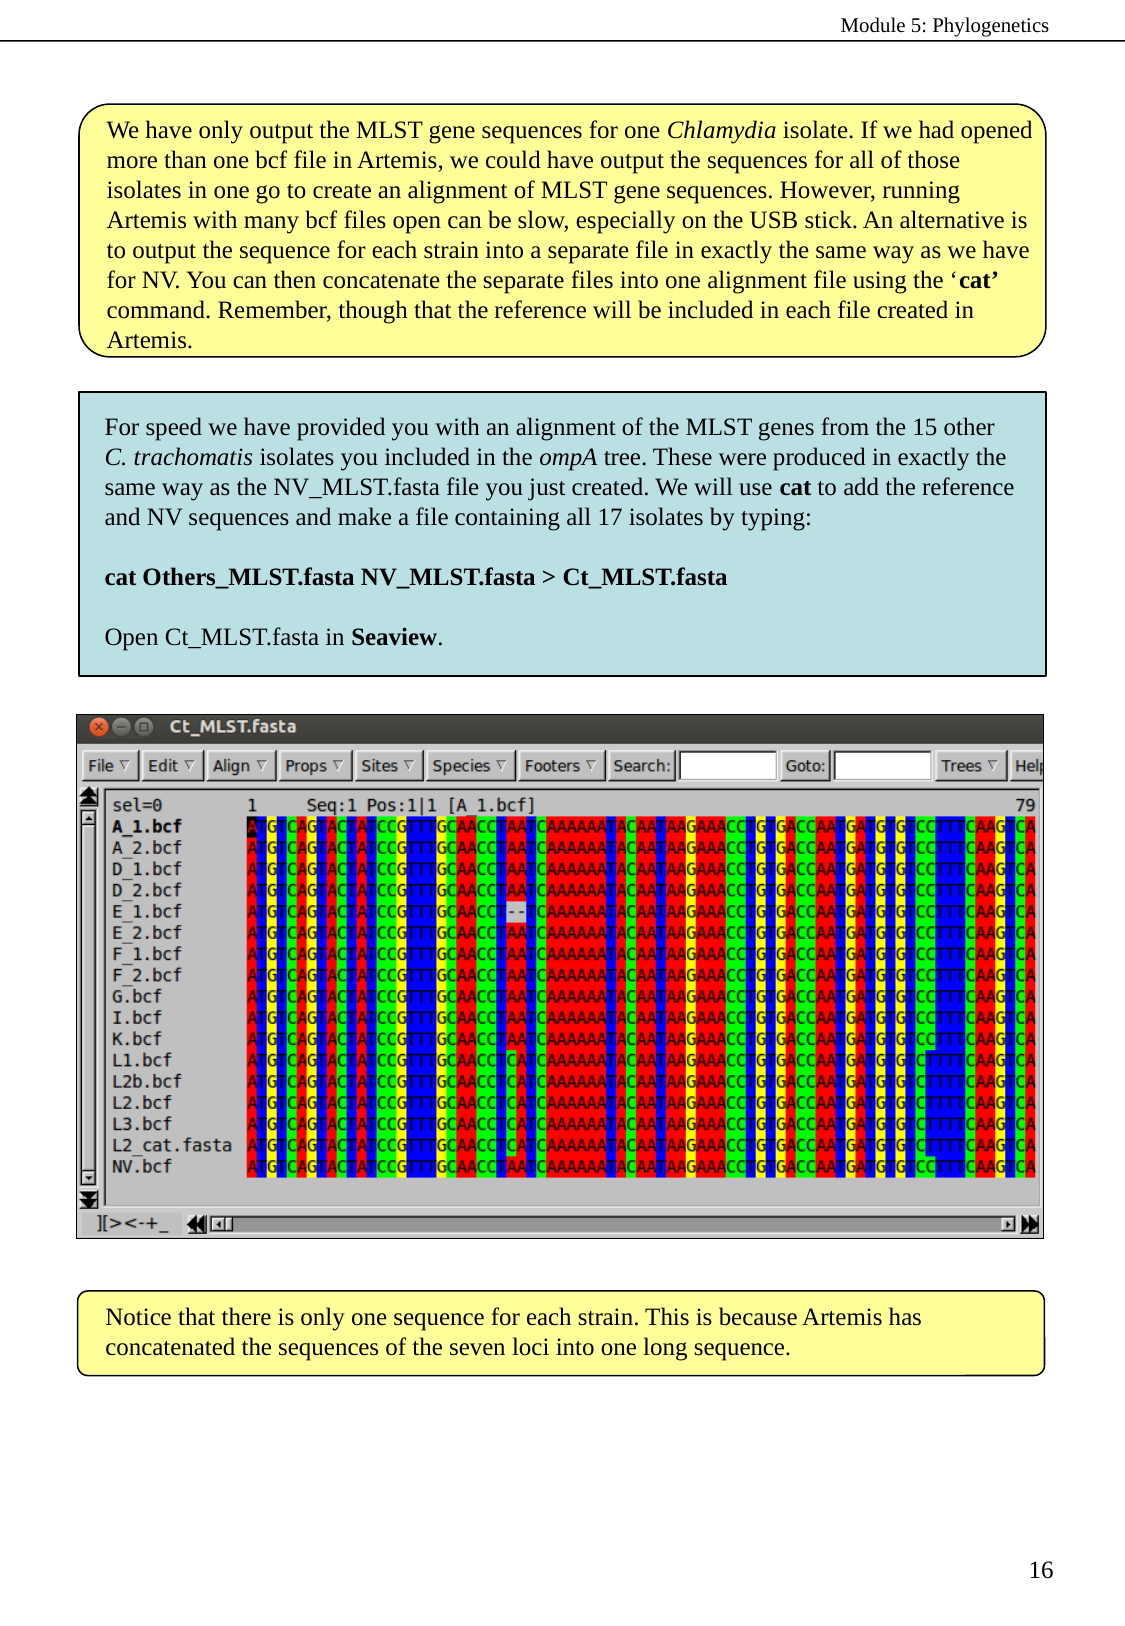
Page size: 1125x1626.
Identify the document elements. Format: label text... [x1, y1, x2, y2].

text_box [79, 110, 91, 351]
slide_number 16 [806, 1545, 1069, 1593]
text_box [77, 1290, 1049, 1376]
picture [76, 714, 1044, 1239]
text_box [78, 391, 1047, 677]
text_box We have only output the MLST gene sequences for one Chlamydia isolate. If we had opened more than one bcf file in Artemis, we could have output the sequences for all of those isolates in one go to create an alignment of MLST gene sequences. However, running Artemis with many bcf files open can be slow, especially on the USB stick. An alternative is to output the sequence for each strain into a separate file in exactly the same way as we have for NV. You can then concatenate the separate files into one alignment file using the ‘cat’ command. Remember, though that the reference will be included in each file created in Artemis. [91, 106, 1050, 361]
